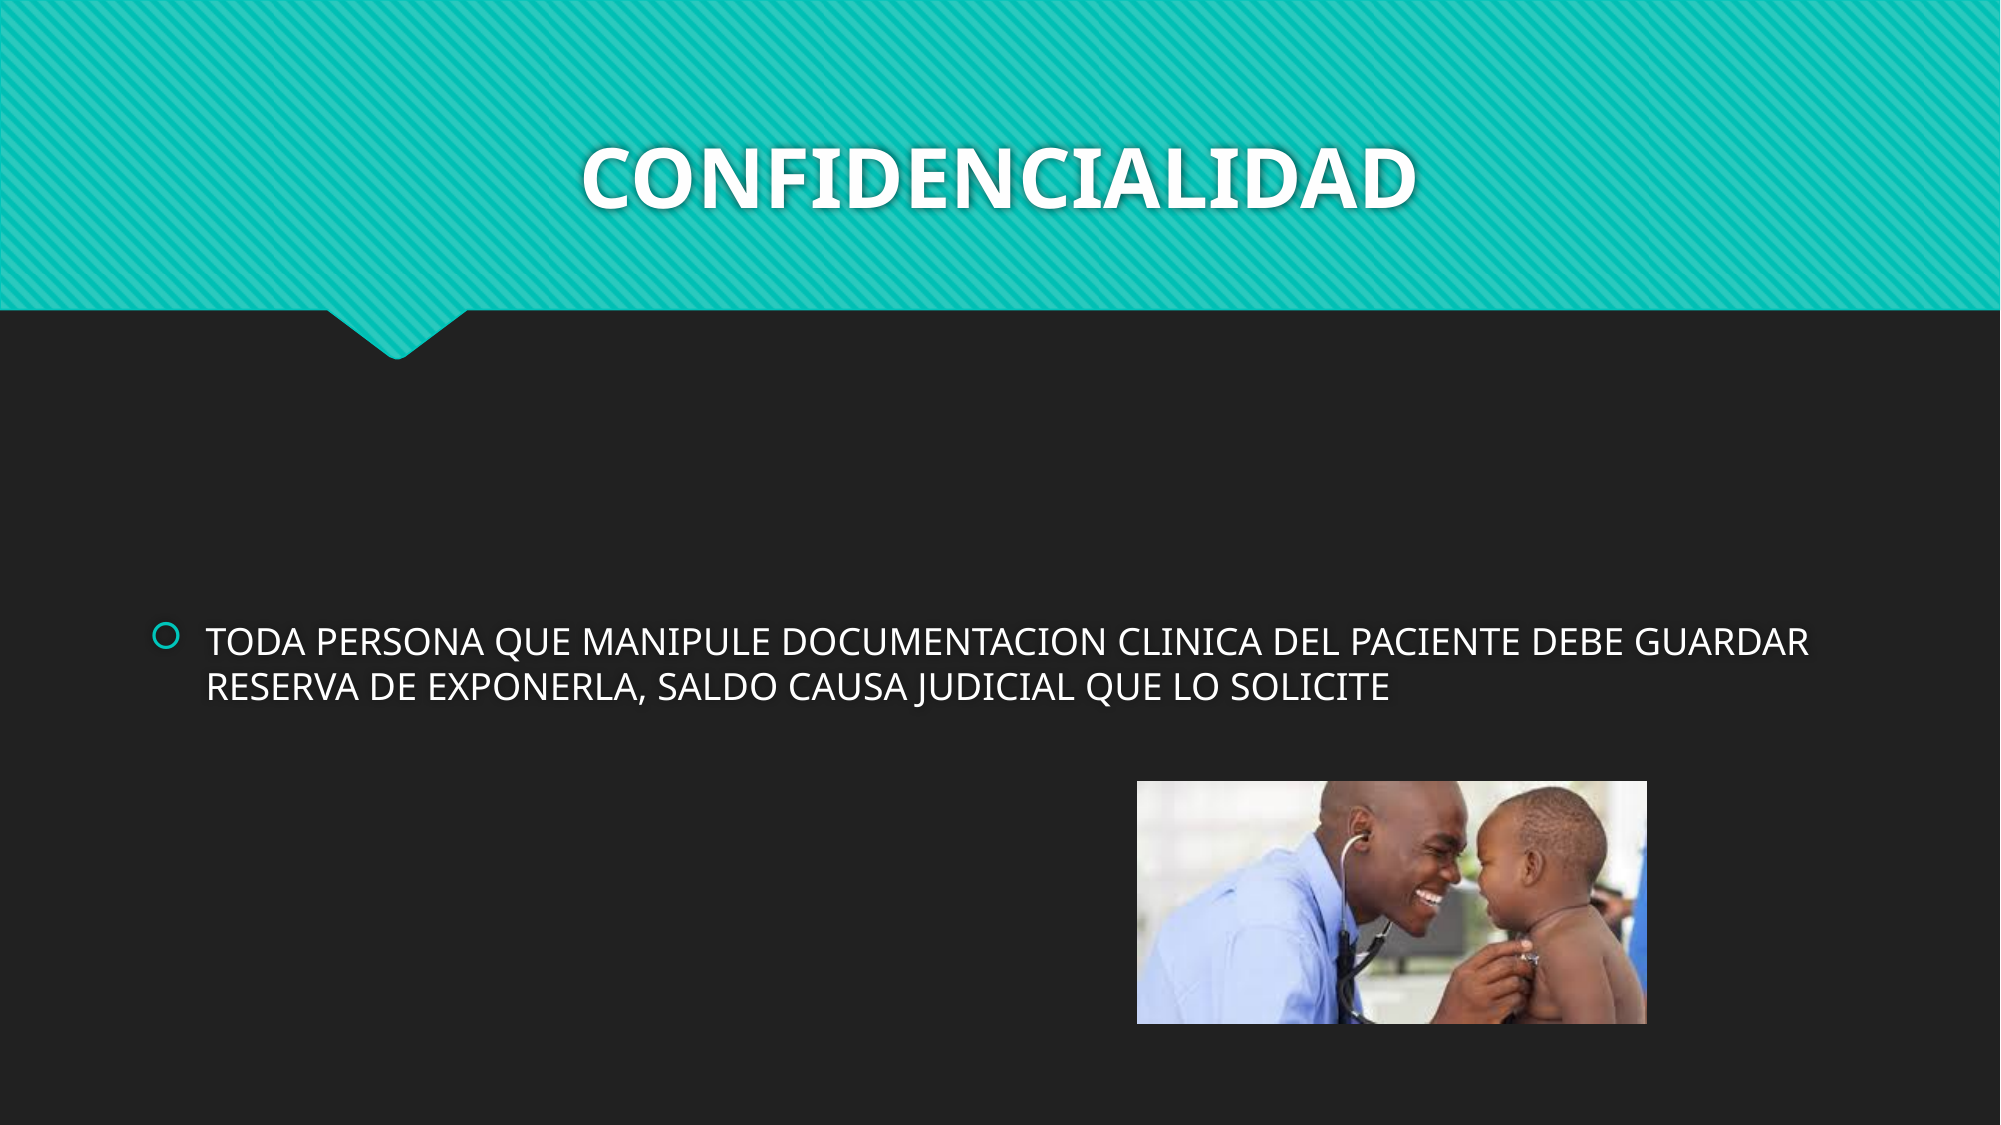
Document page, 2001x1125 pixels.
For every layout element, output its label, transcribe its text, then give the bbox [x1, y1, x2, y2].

title CONFIDENCIALIDAD [132, 73, 1868, 233]
picture [1137, 781, 1647, 1024]
list TODA PERSONA QUE MANIPULE DOCUMENTACION CLINICA DEL PACIENTE DEBE GUARDAR RESERVA DE EXPONERLA, SALDO CAUSA JUDICIAL QUE LO SOLICITE [134, 364, 1866, 962]
